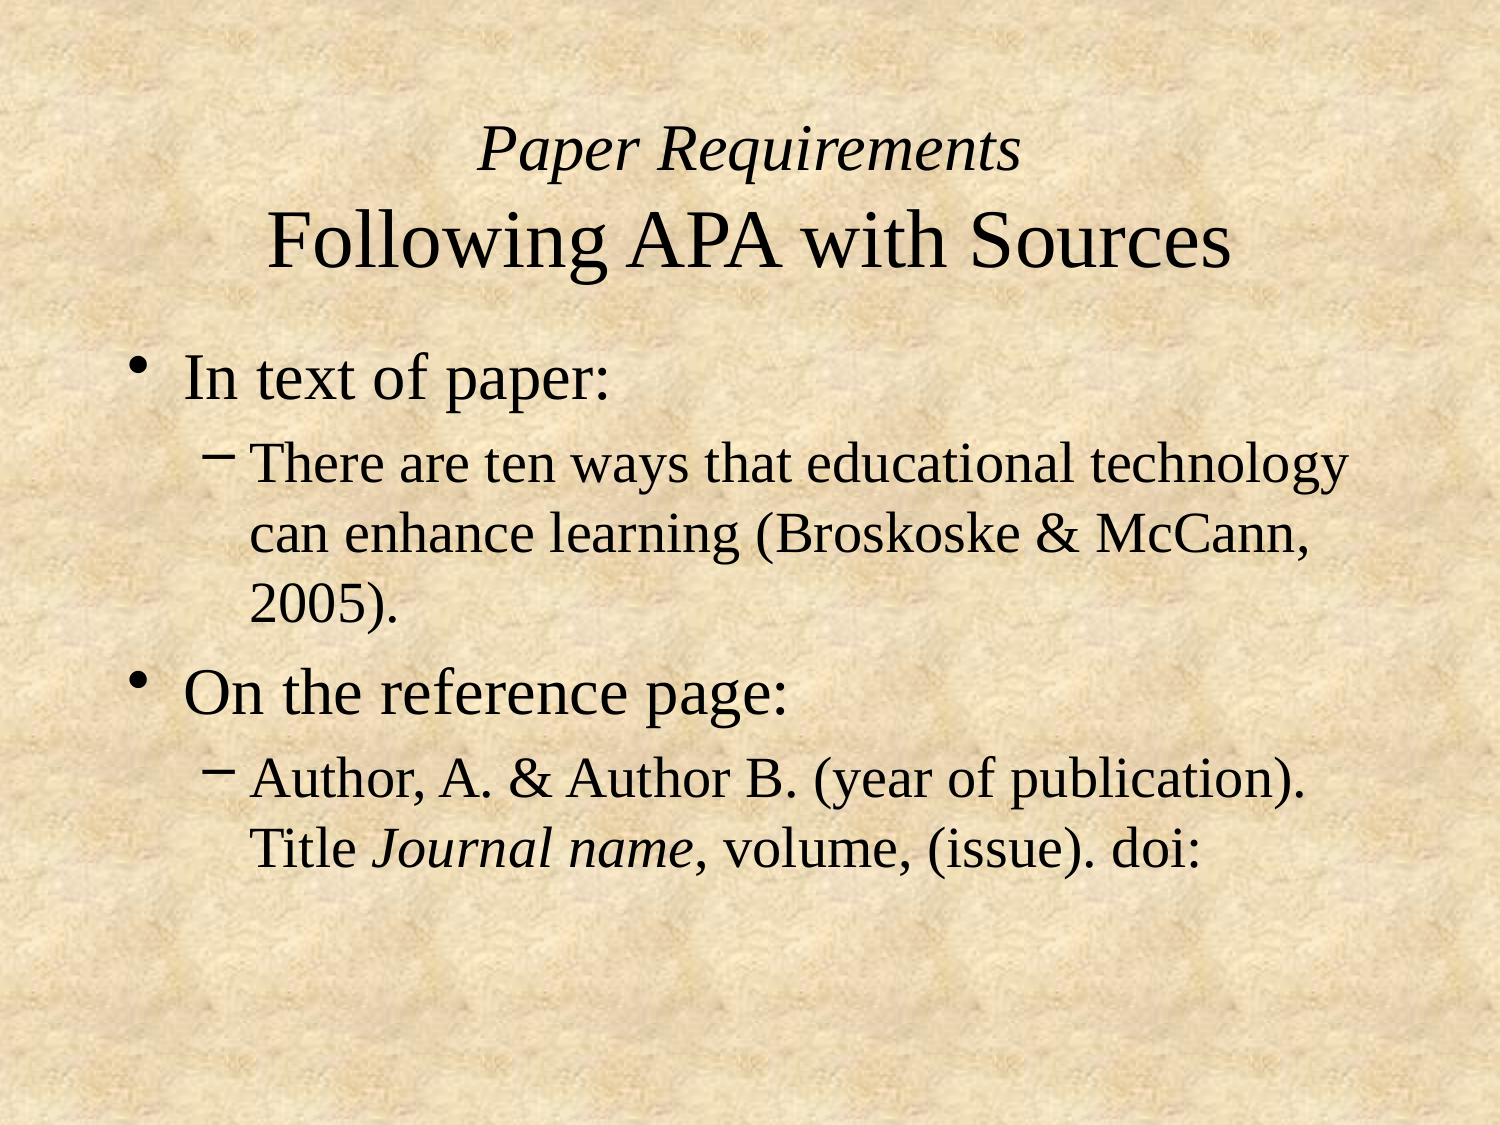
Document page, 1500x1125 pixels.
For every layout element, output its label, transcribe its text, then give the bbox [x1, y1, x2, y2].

list In text of paper: There are ten ways that educational technology can enhance learning (Broskoske & McCann, 2005). On the reference page: Author, A. & Author B. (year of publication). Title Journal name, volume, (issue). doi: [112, 324, 1388, 1001]
title Paper Requirements Following APA with Sources [112, 99, 1388, 288]
picture [0, 0, 1500, 1125]
